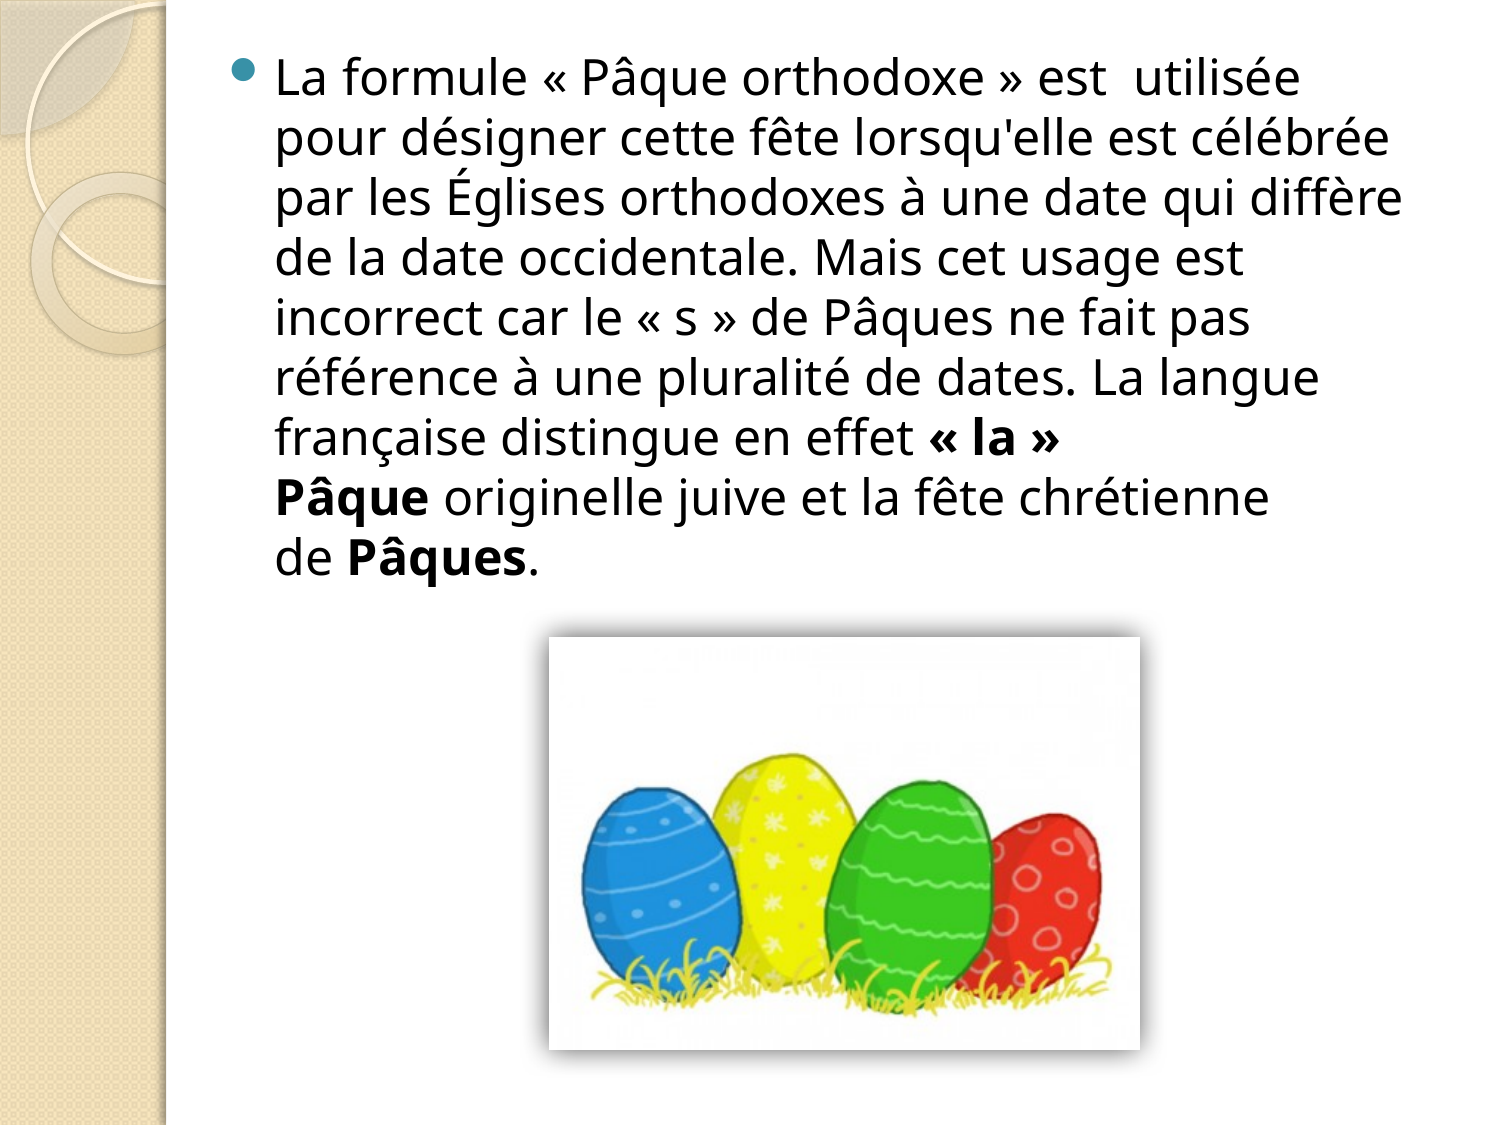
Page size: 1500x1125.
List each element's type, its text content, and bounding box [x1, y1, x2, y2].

picture [549, 637, 1140, 1051]
list La formule « Pâque orthodoxe » est utilisée pour désigner cette fête lorsqu'elle est célébrée par les Églises orthodoxes à une date qui diffère de la date occidentale. Mais cet usage est incorrect car le « s » de Pâques ne fait pas référence à une pluralité de dates. La langue française distingue en effet « la » Pâque originelle juive et la fête chrétienne de Pâques. [200, 37, 1430, 963]
